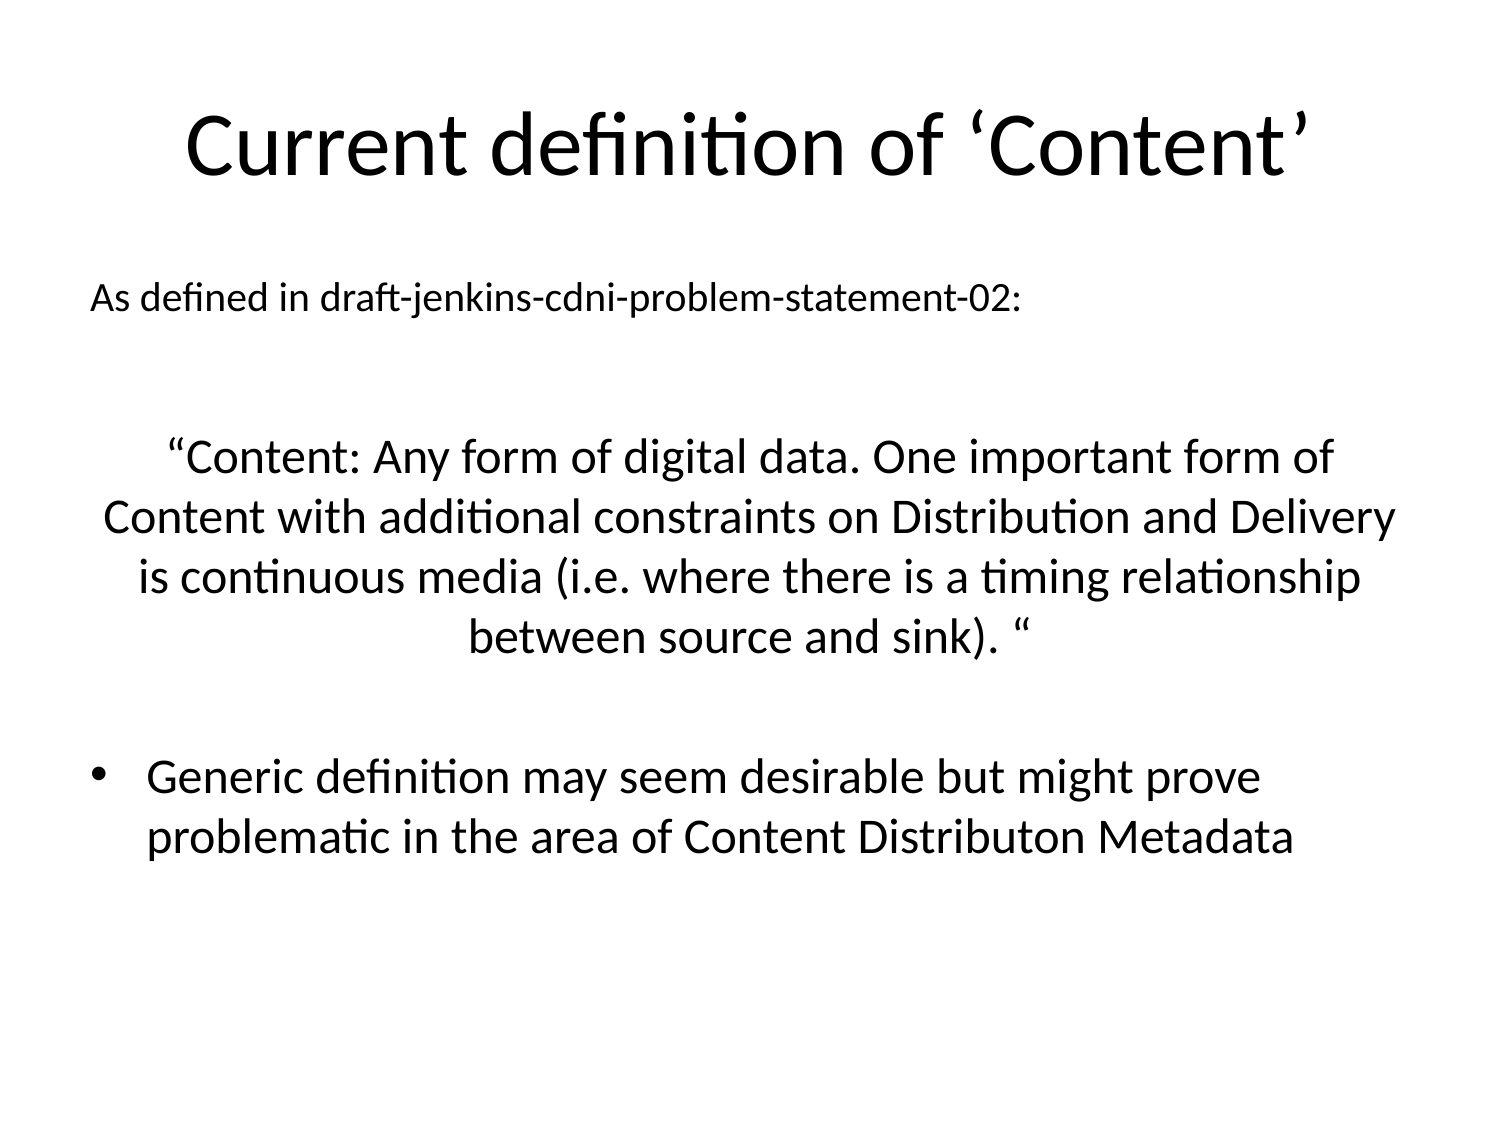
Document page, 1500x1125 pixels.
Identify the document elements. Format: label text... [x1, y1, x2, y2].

title Current definition of ‘Content’ [75, 45, 1425, 233]
list As defined in draft-jenkins-cdni-problem-statement-02: “Content: Any form of digital data. One important form of Content with additional constraints on Distribution and Delivery is continuous media (i.e. where there is a timing relationship between source and sink). “ Generic definition may seem desirable but might prove problematic in the area of Content Distributon Metadata [75, 262, 1425, 1005]
